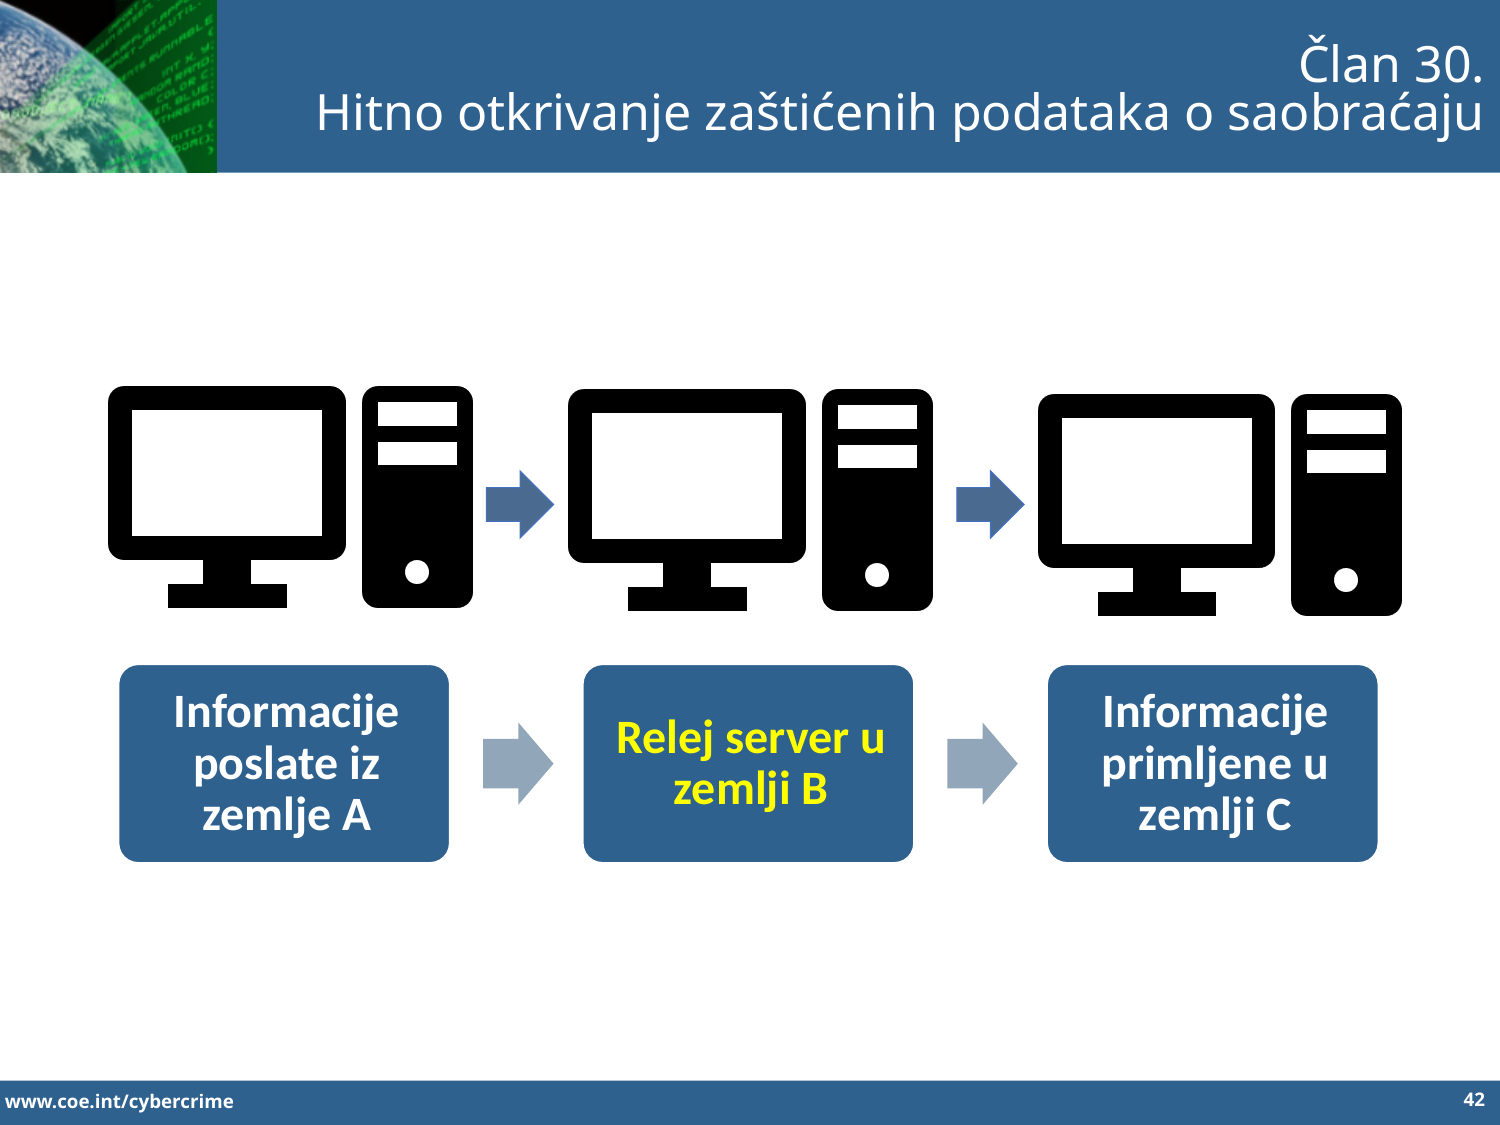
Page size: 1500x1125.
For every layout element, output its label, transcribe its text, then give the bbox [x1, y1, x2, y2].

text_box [117, 430, 1380, 1097]
picture [0, 1, 217, 173]
text_box Član 30. Hitno otkrivanje zaštićenih podataka o saobraćaju [254, 15, 1500, 168]
picture [100, 307, 480, 686]
slide_number 42 [1149, 1079, 1500, 1125]
picture [560, 310, 940, 430]
picture [1030, 315, 1409, 694]
